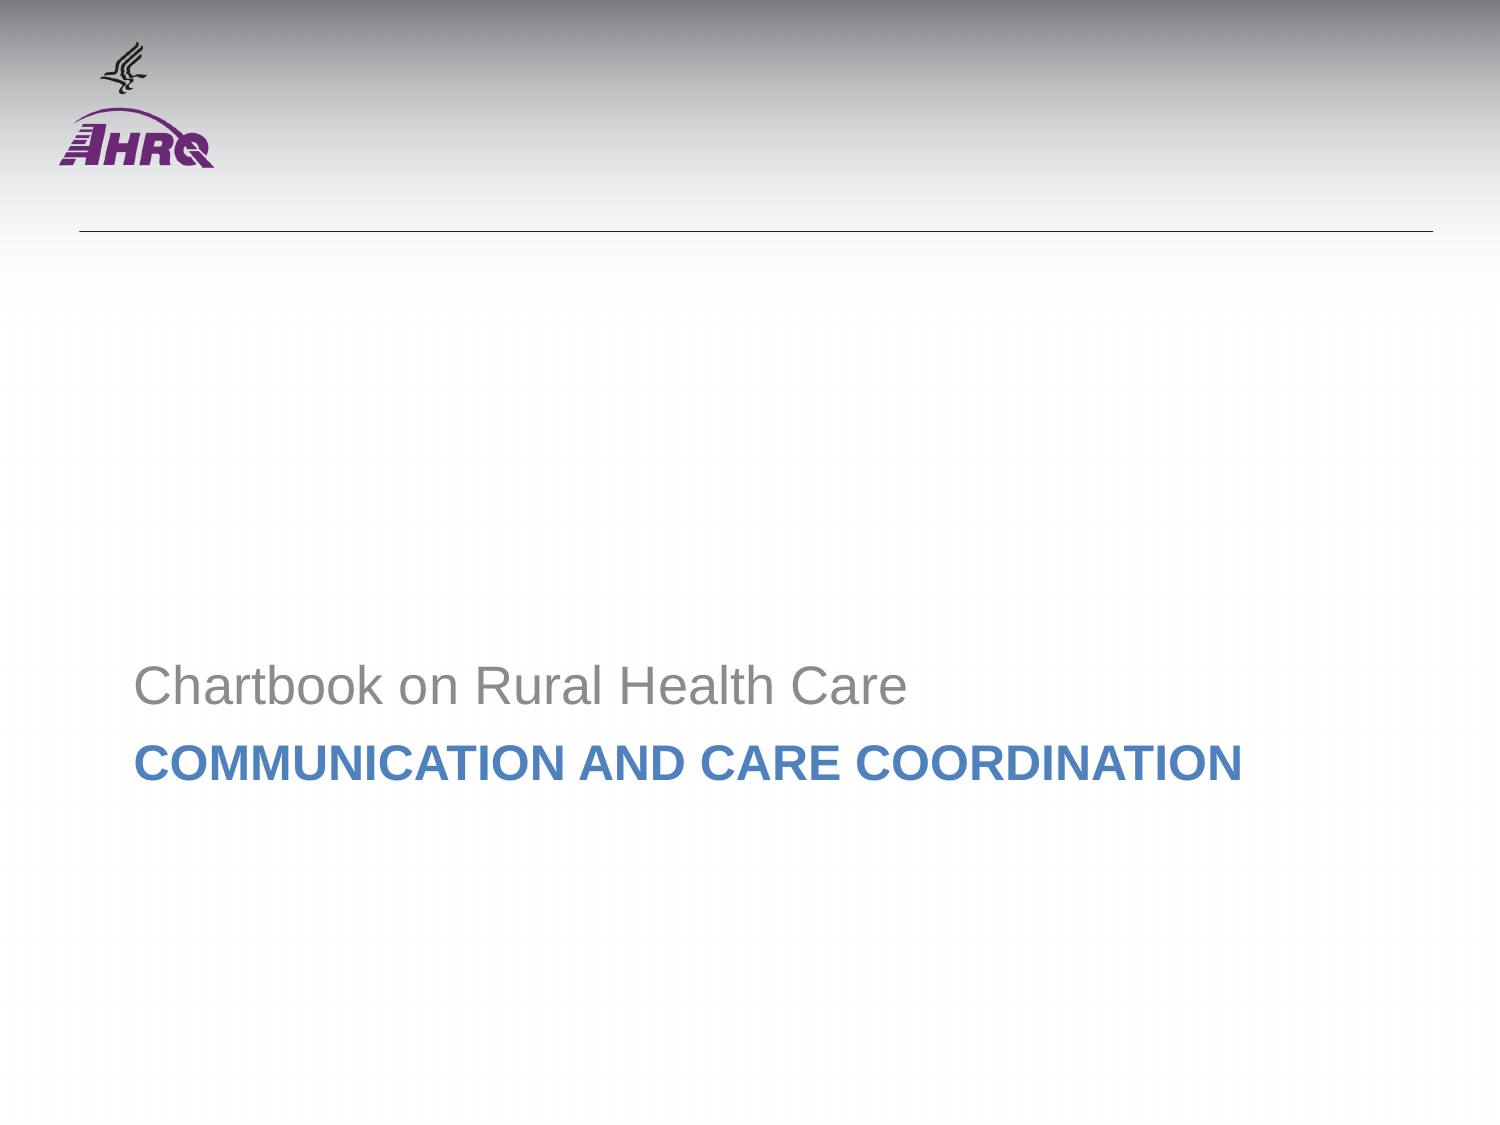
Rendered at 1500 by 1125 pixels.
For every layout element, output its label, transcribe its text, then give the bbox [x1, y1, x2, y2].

list Chartbook on Rural Health Care [118, 476, 1394, 723]
title Communication and Care Coordination [118, 723, 1394, 947]
picture [0, 0, 1500, 1125]
